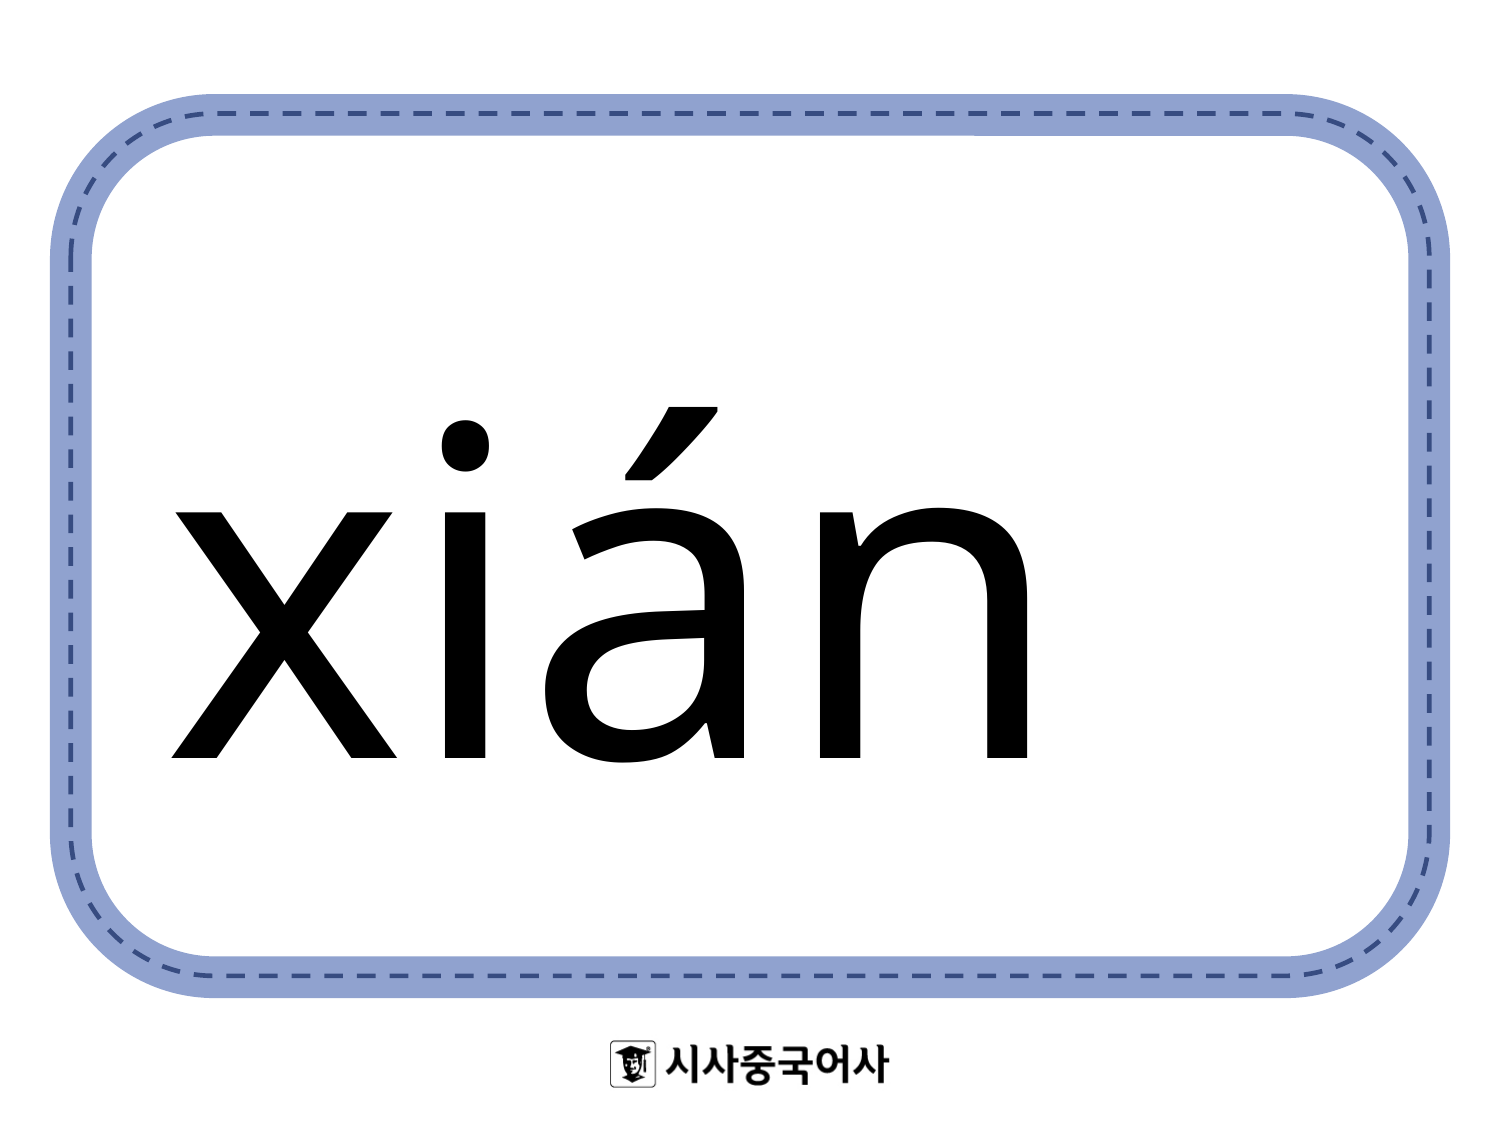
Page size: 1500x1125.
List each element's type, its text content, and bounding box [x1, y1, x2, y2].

text_box xián [145, 219, 1354, 882]
picture [602, 1034, 898, 1094]
